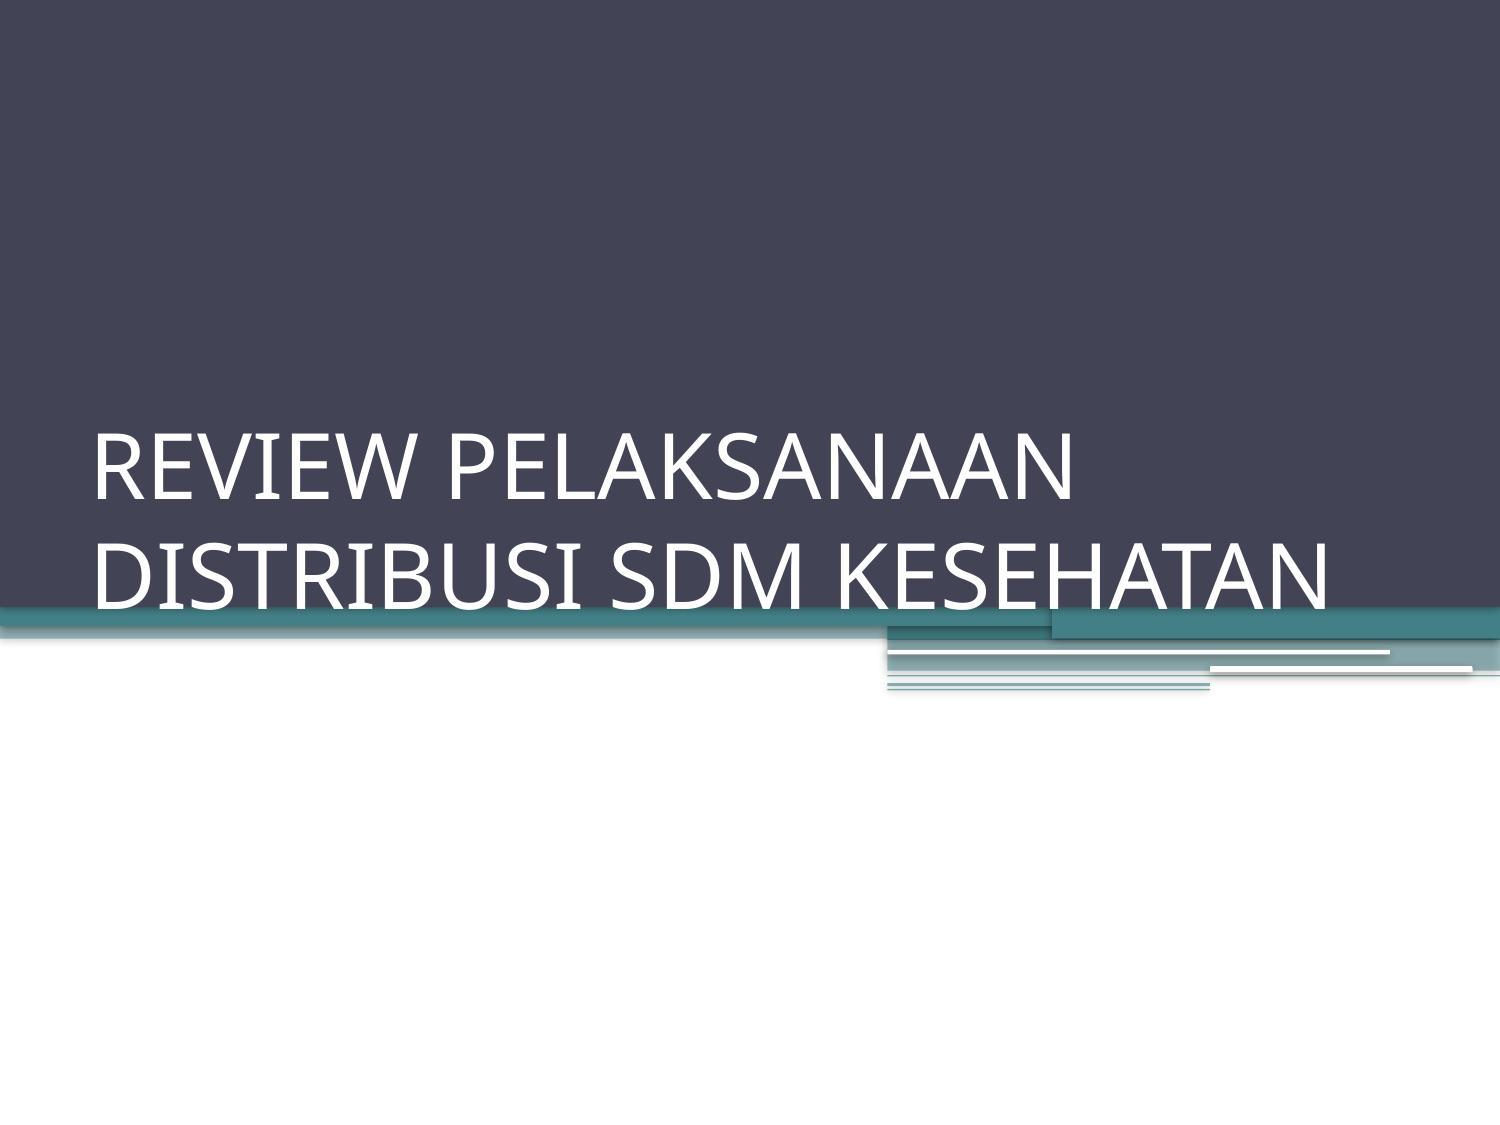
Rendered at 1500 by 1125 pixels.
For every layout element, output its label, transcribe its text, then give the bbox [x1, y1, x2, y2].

title REVIEW PELAKSANAAN DISTRIBUSI SDM KESEHATAN [75, 394, 1463, 636]
